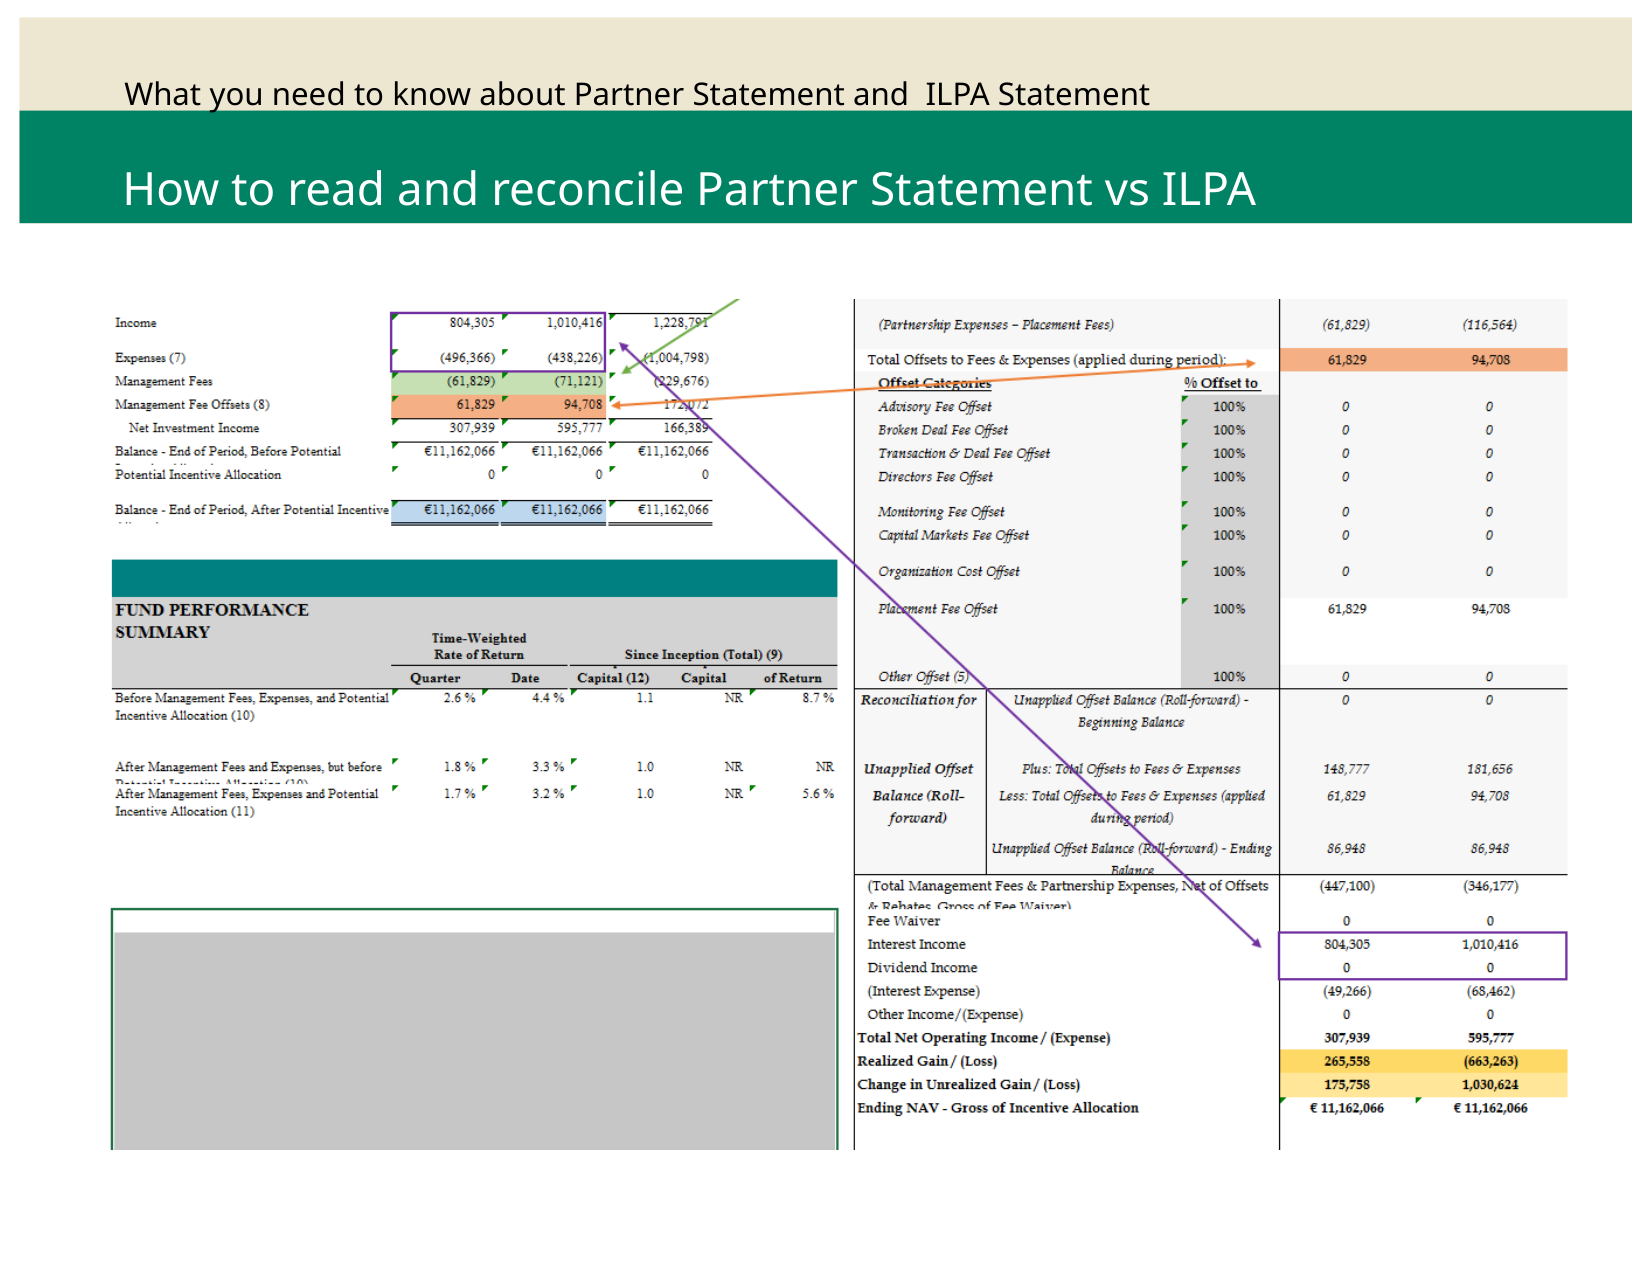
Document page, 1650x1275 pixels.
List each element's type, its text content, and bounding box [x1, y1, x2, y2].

picture [98, 299, 1598, 1151]
title How to read and reconcile Partner Statement vs ILPA [105, 142, 1591, 231]
